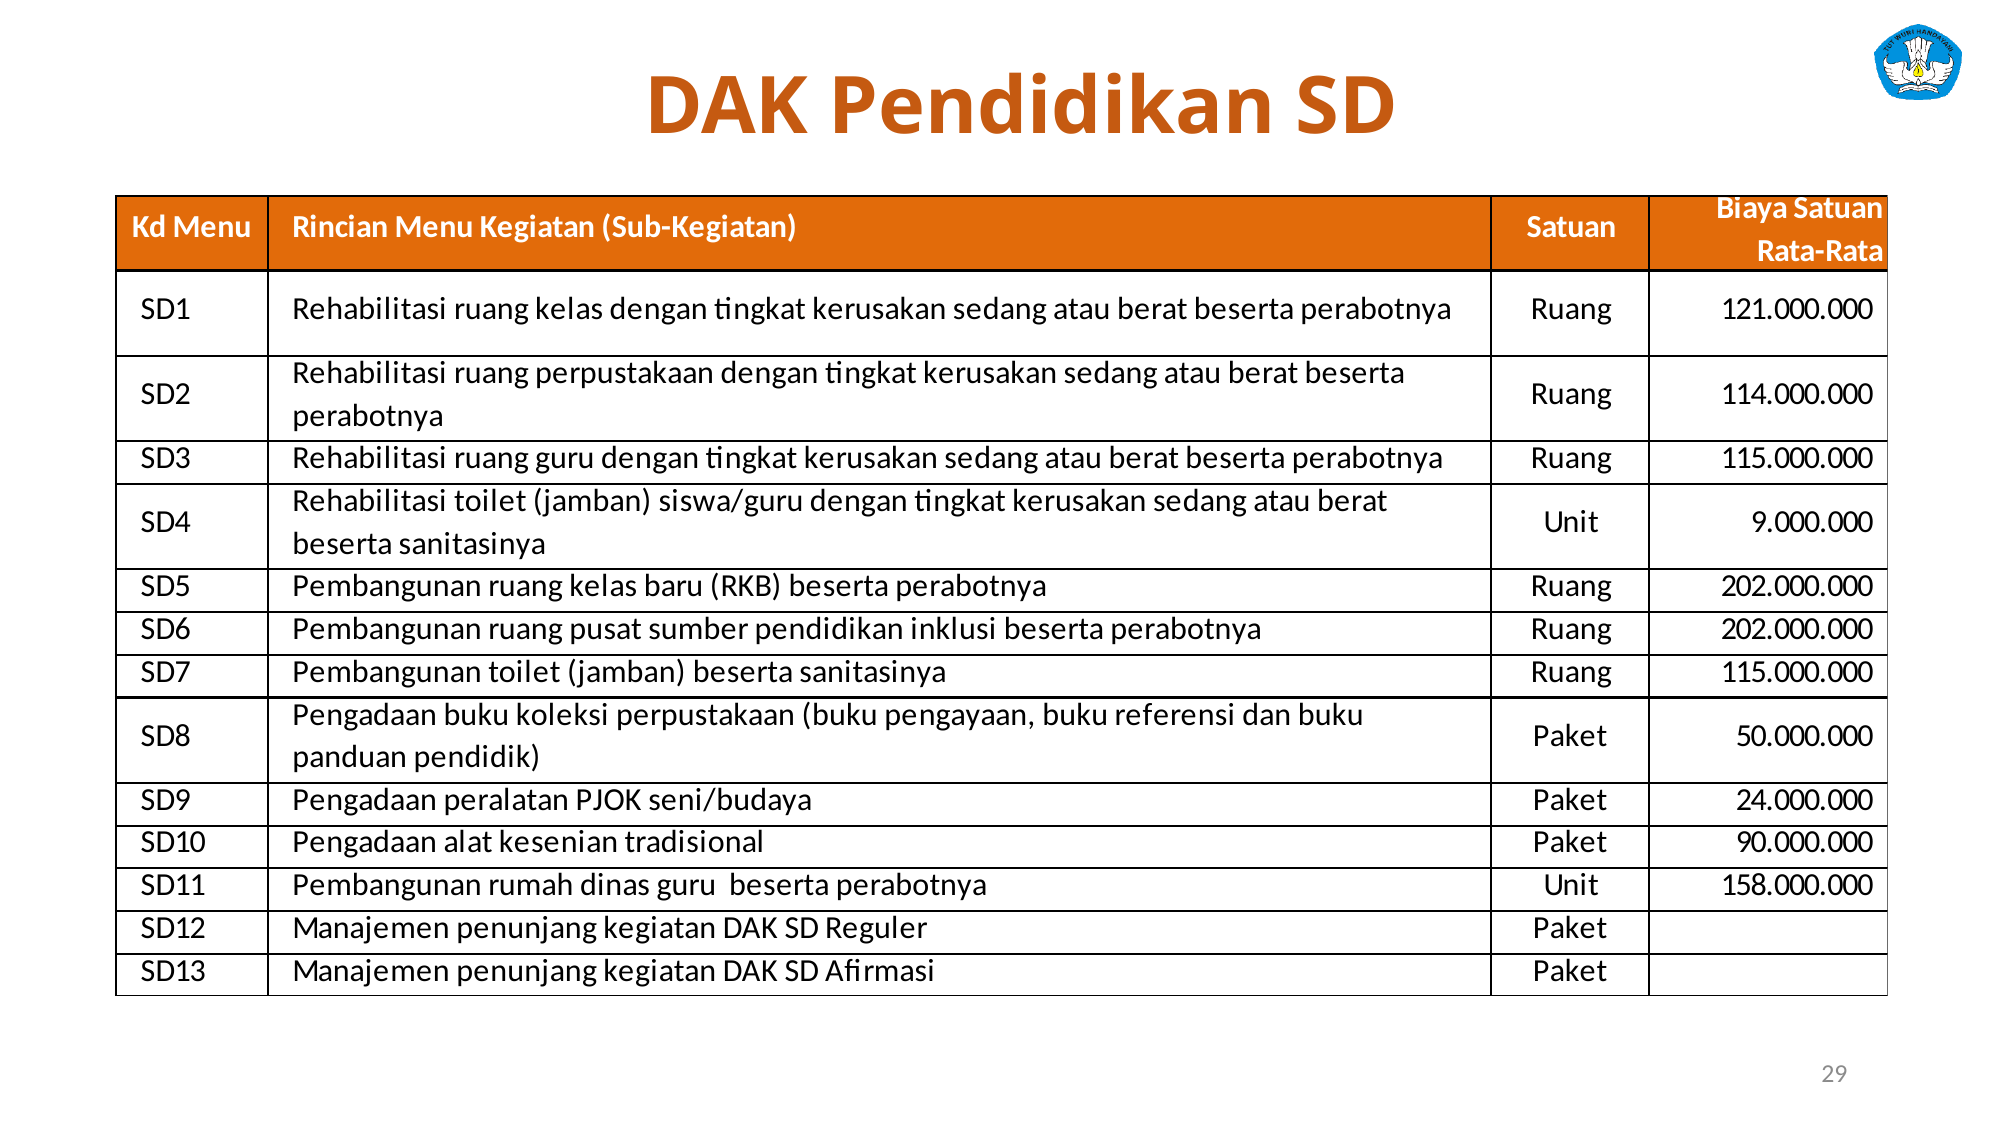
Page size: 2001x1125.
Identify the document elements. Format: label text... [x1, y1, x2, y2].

title DAK Pendidikan SD [278, 30, 1764, 187]
picture [1874, 61, 1902, 100]
picture [1924, 24, 1962, 49]
slide_number 29 [1412, 1042, 1863, 1103]
picture [114, 194, 1890, 998]
picture [1934, 67, 1962, 100]
picture [1874, 24, 1913, 51]
picture [1884, 37, 1953, 92]
